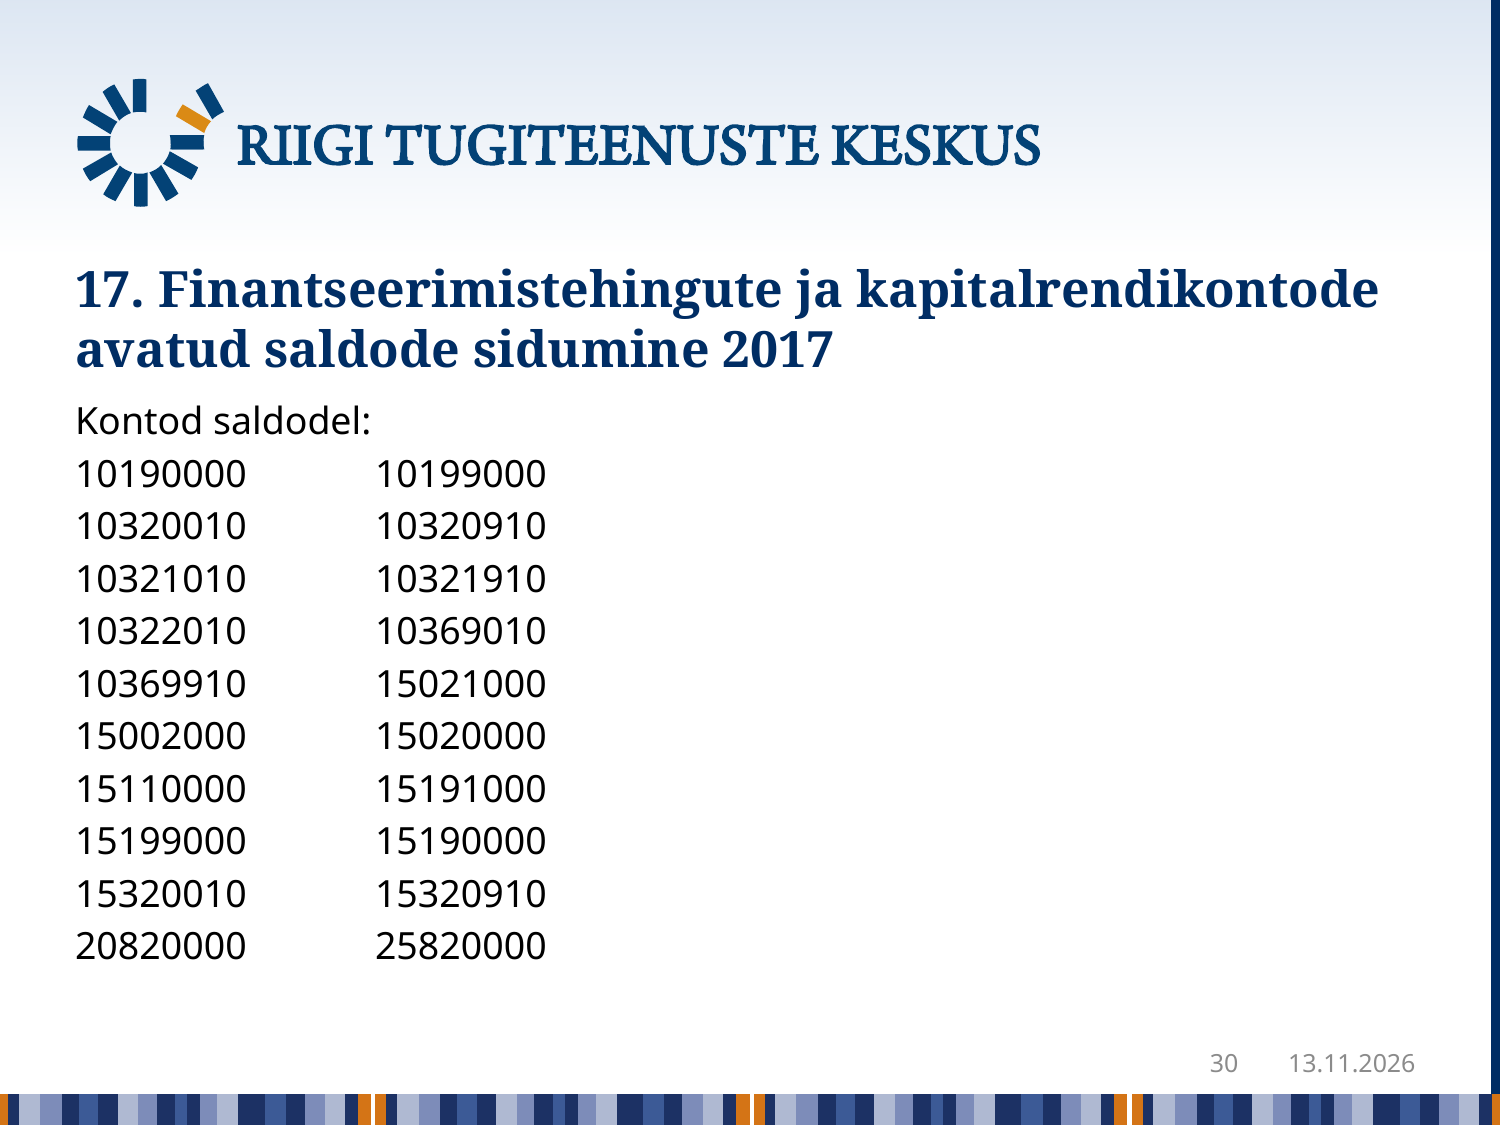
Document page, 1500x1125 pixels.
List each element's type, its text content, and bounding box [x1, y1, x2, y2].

title 17. Finantseerimistehingute ja kapitalrendikontode avatud saldode sidumine 2017 [75, 257, 1425, 386]
list Kontod saldodel: 10190000 10199000 10320010 10320910 10321010 10321910 10322010 10369010 10369910 15021000 15002000 15020000 15110000 15191000 15199000 15190000 15320010 15320910 20820000 25820000 [75, 397, 1425, 1012]
slide_number 30 [1139, 1035, 1254, 1095]
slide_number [1269, 1035, 1431, 1095]
